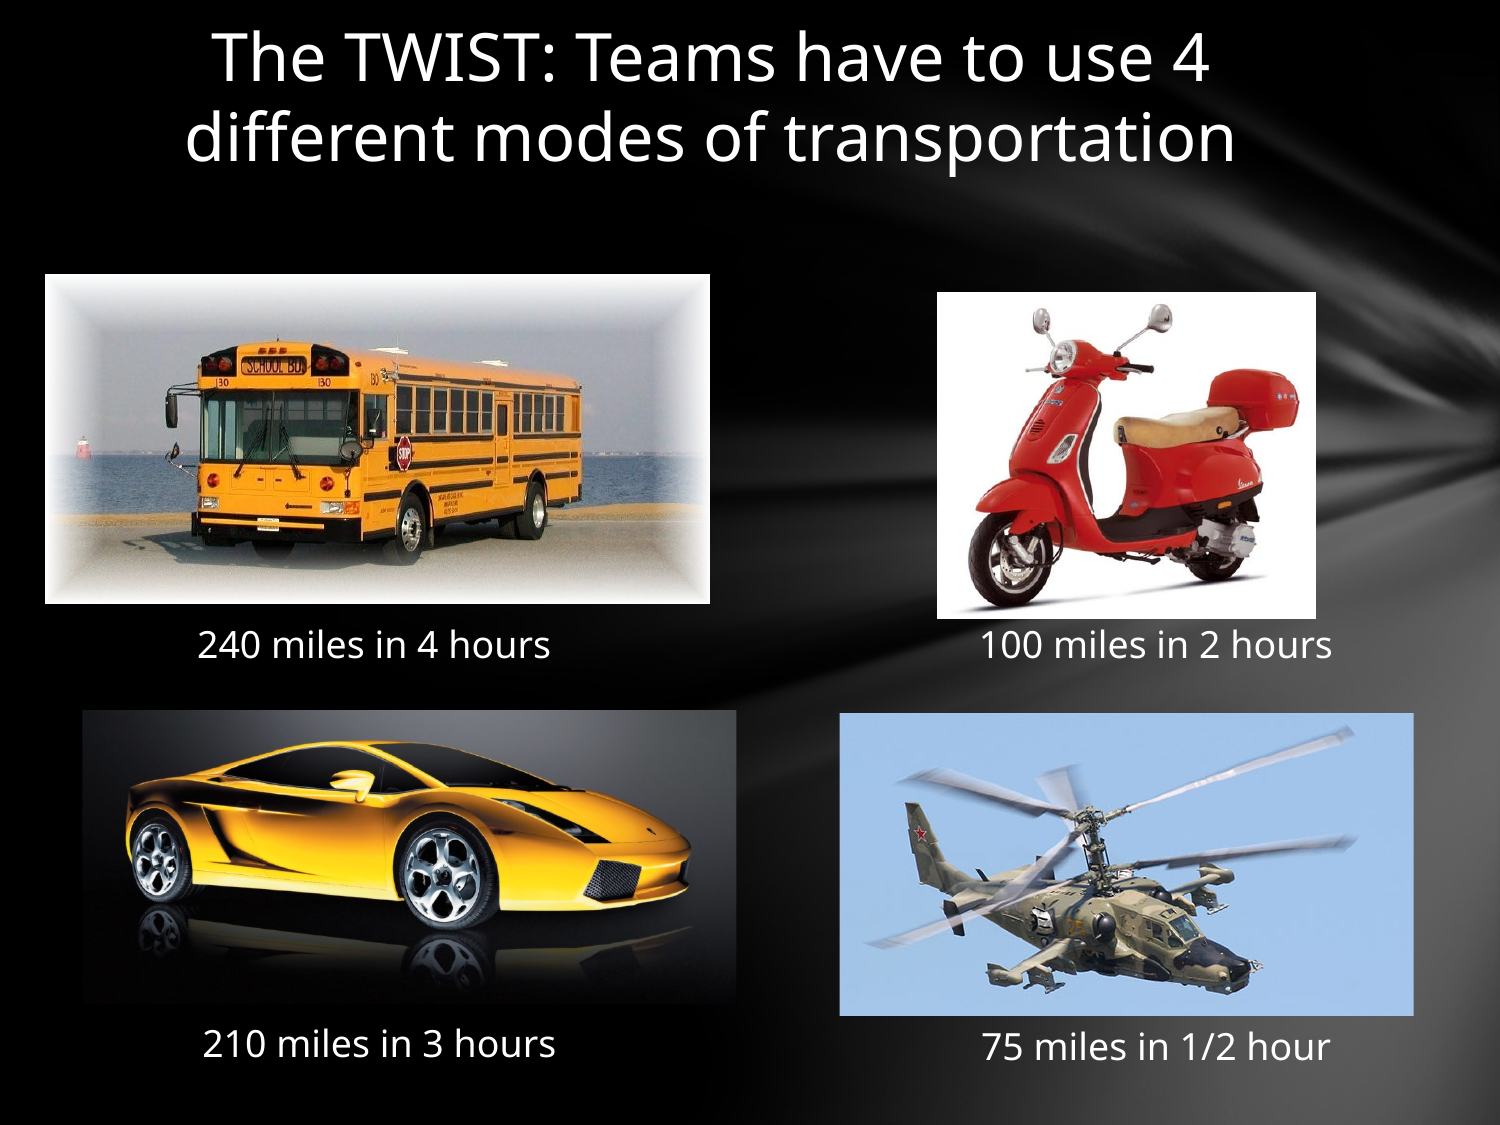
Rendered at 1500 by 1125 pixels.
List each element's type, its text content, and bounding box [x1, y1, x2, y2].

picture [82, 710, 737, 1004]
picture [839, 712, 1414, 1016]
picture [45, 274, 711, 604]
text_box 75 miles in 1/2 hour [862, 1015, 1450, 1076]
text_box 100 miles in 2 hours [862, 613, 1450, 674]
text_box 210 miles in 3 hours [85, 1016, 674, 1073]
title The TWIST: Teams have to use 4 different modes of transportation [81, 87, 1342, 263]
picture [937, 291, 1317, 620]
text_box 240 miles in 4 hours [80, 617, 668, 674]
